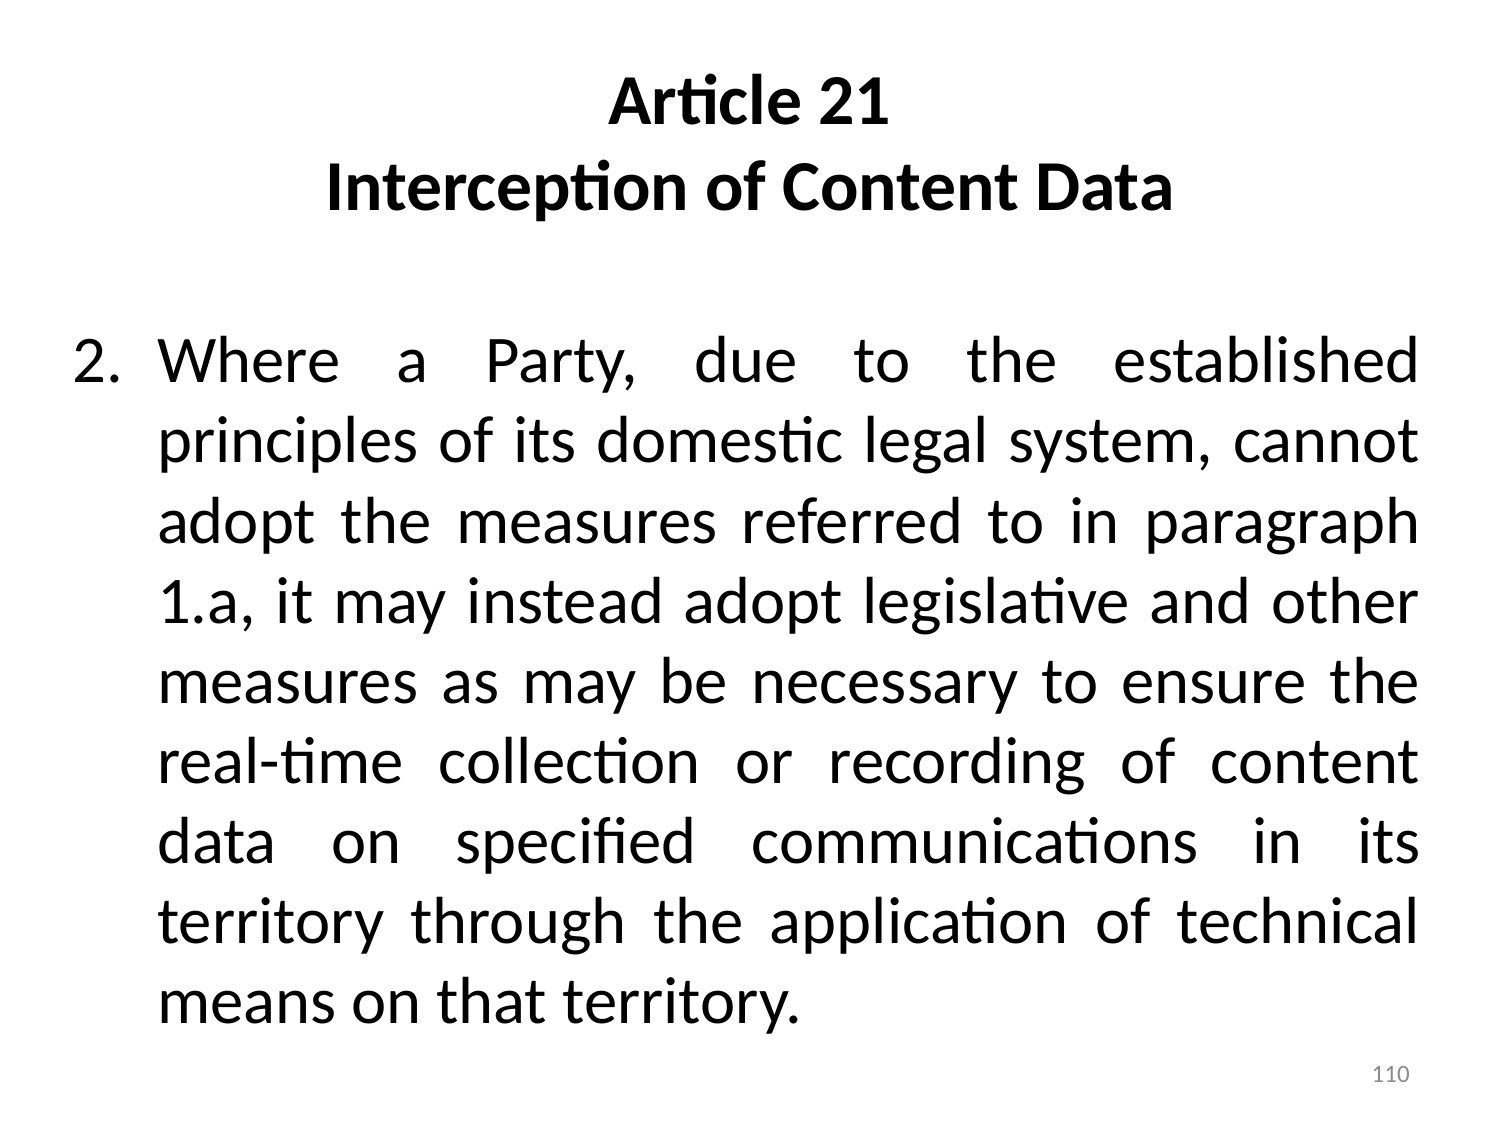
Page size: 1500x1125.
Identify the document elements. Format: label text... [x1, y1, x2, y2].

title Article 21 Interception of Content Data [74, 44, 1426, 233]
slide_number 110 [1074, 1042, 1425, 1103]
list Where a Party, due to the established principles of its domestic legal system, cannot adopt the measures referred to in paragraph 1.a, it may instead adopt legislative and other measures as may be necessary to ensure the real-time collection or recording of content data on specified communications in its territory through the application of technical means on that territory. [57, 308, 1437, 1046]
